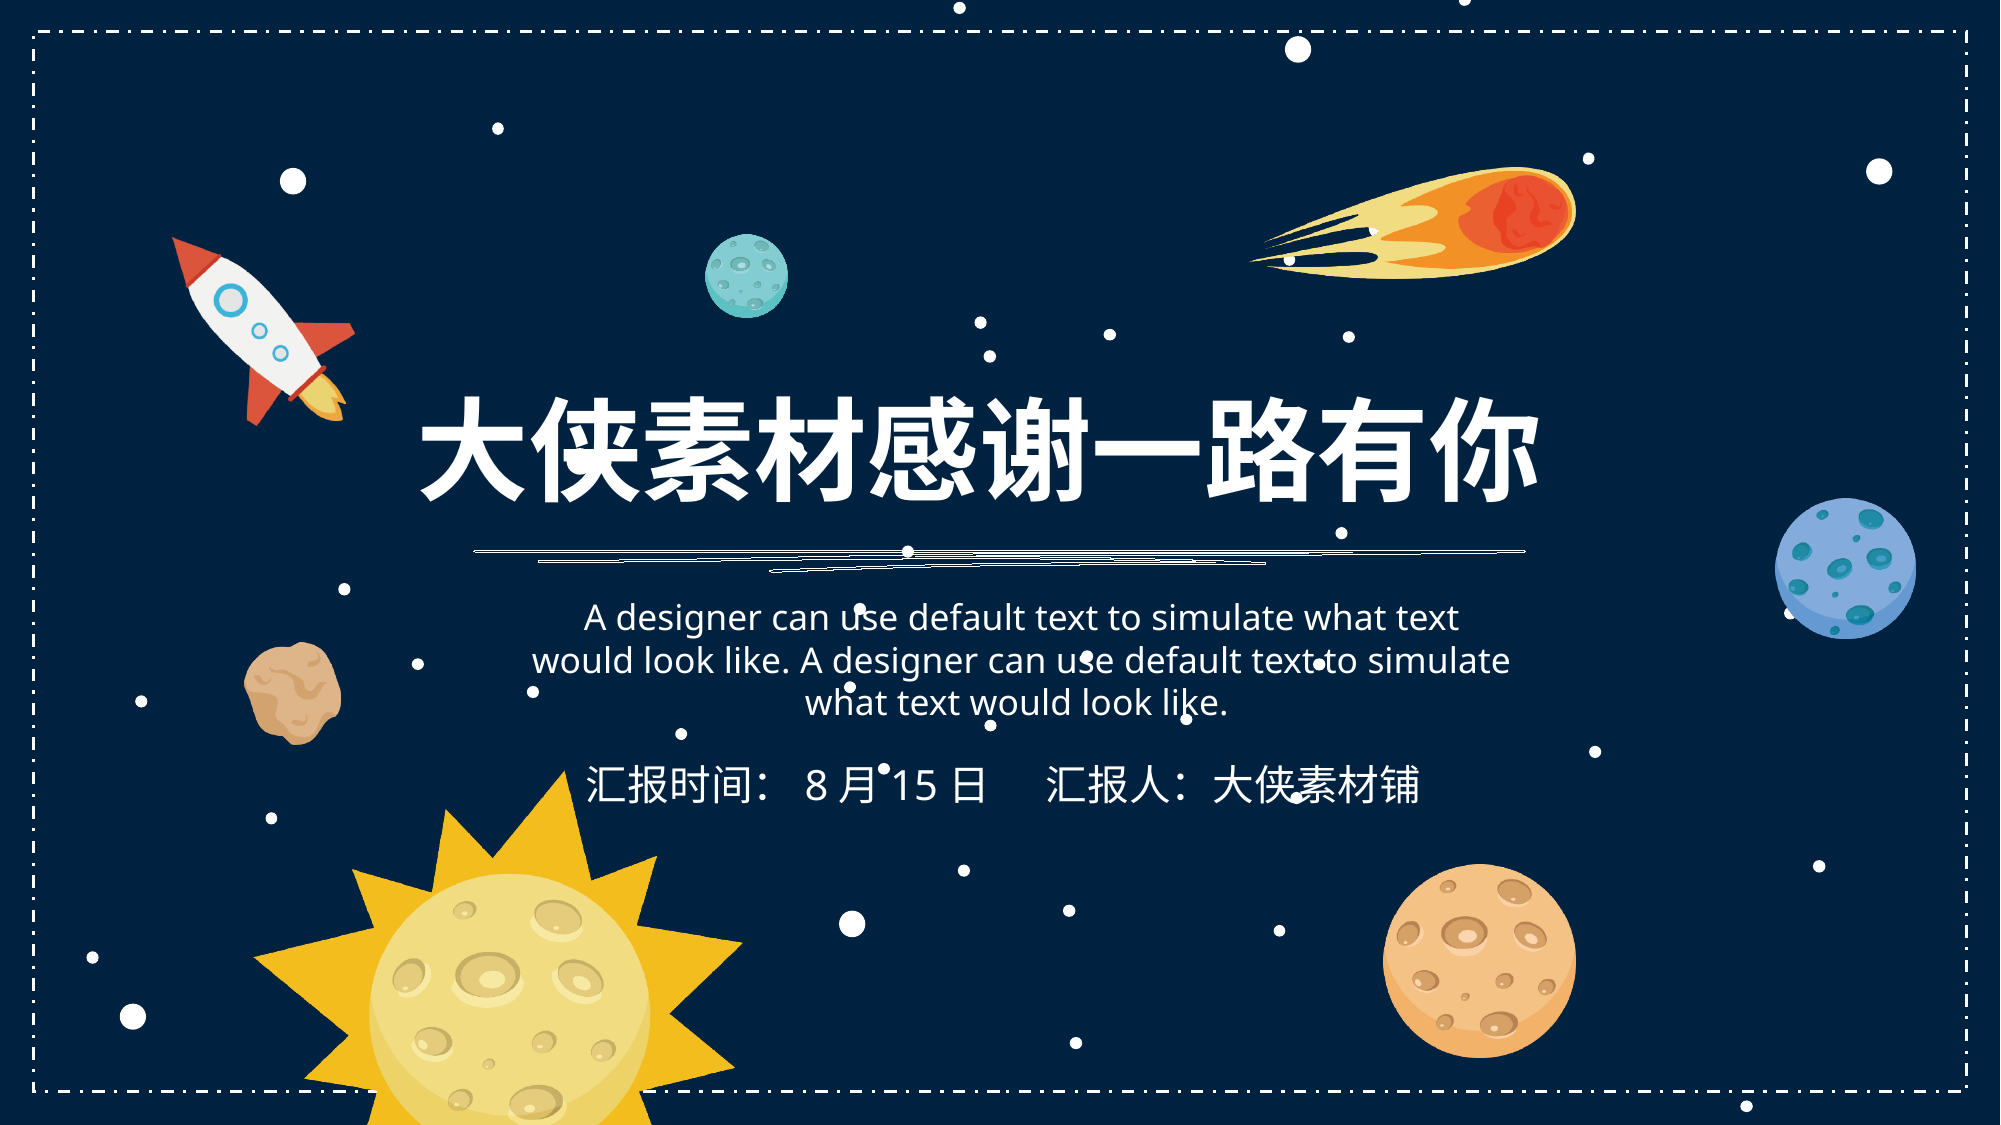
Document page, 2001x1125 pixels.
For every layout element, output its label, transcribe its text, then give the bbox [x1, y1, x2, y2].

text_box [86, 951, 99, 964]
picture [705, 234, 788, 318]
text_box [119, 1003, 147, 1030]
picture [1775, 498, 1916, 639]
text_box [411, 658, 424, 670]
text_box [1335, 527, 1348, 540]
picture [1248, 167, 1576, 279]
text_box 大侠素材感谢一路有你 [391, 372, 1567, 522]
text_box [1812, 860, 1826, 873]
text_box [1273, 924, 1286, 937]
picture [1383, 864, 1576, 1062]
text_box [1589, 745, 1602, 759]
text_box [135, 695, 148, 708]
text_box [953, 1, 966, 15]
text_box [974, 316, 987, 329]
text_box [473, 550, 1526, 573]
text_box [338, 582, 351, 596]
text_box [983, 350, 997, 363]
text_box [1582, 152, 1595, 165]
text_box [32, 30, 1968, 1093]
text_box A designer can use default text to simulate what text would look like. A designer can use default text to simulate what text would look like. [516, 588, 1528, 731]
text_box [957, 864, 971, 877]
text_box 汇报时间：8月15日 汇报人：大侠素材铺 [571, 751, 1436, 817]
text_box [1069, 1036, 1083, 1050]
text_box [839, 910, 866, 938]
picture [253, 770, 743, 1125]
text_box [1342, 331, 1355, 343]
text_box [1103, 328, 1117, 341]
text_box [902, 545, 914, 550]
text_box [1458, 0, 1471, 6]
text_box [1740, 1100, 1753, 1113]
text_box [675, 731, 688, 740]
picture [172, 237, 355, 426]
text_box [1866, 158, 1893, 185]
picture [243, 642, 341, 745]
text_box [492, 122, 504, 135]
text_box [1284, 36, 1312, 63]
text_box [279, 167, 307, 195]
text_box [1062, 904, 1076, 917]
